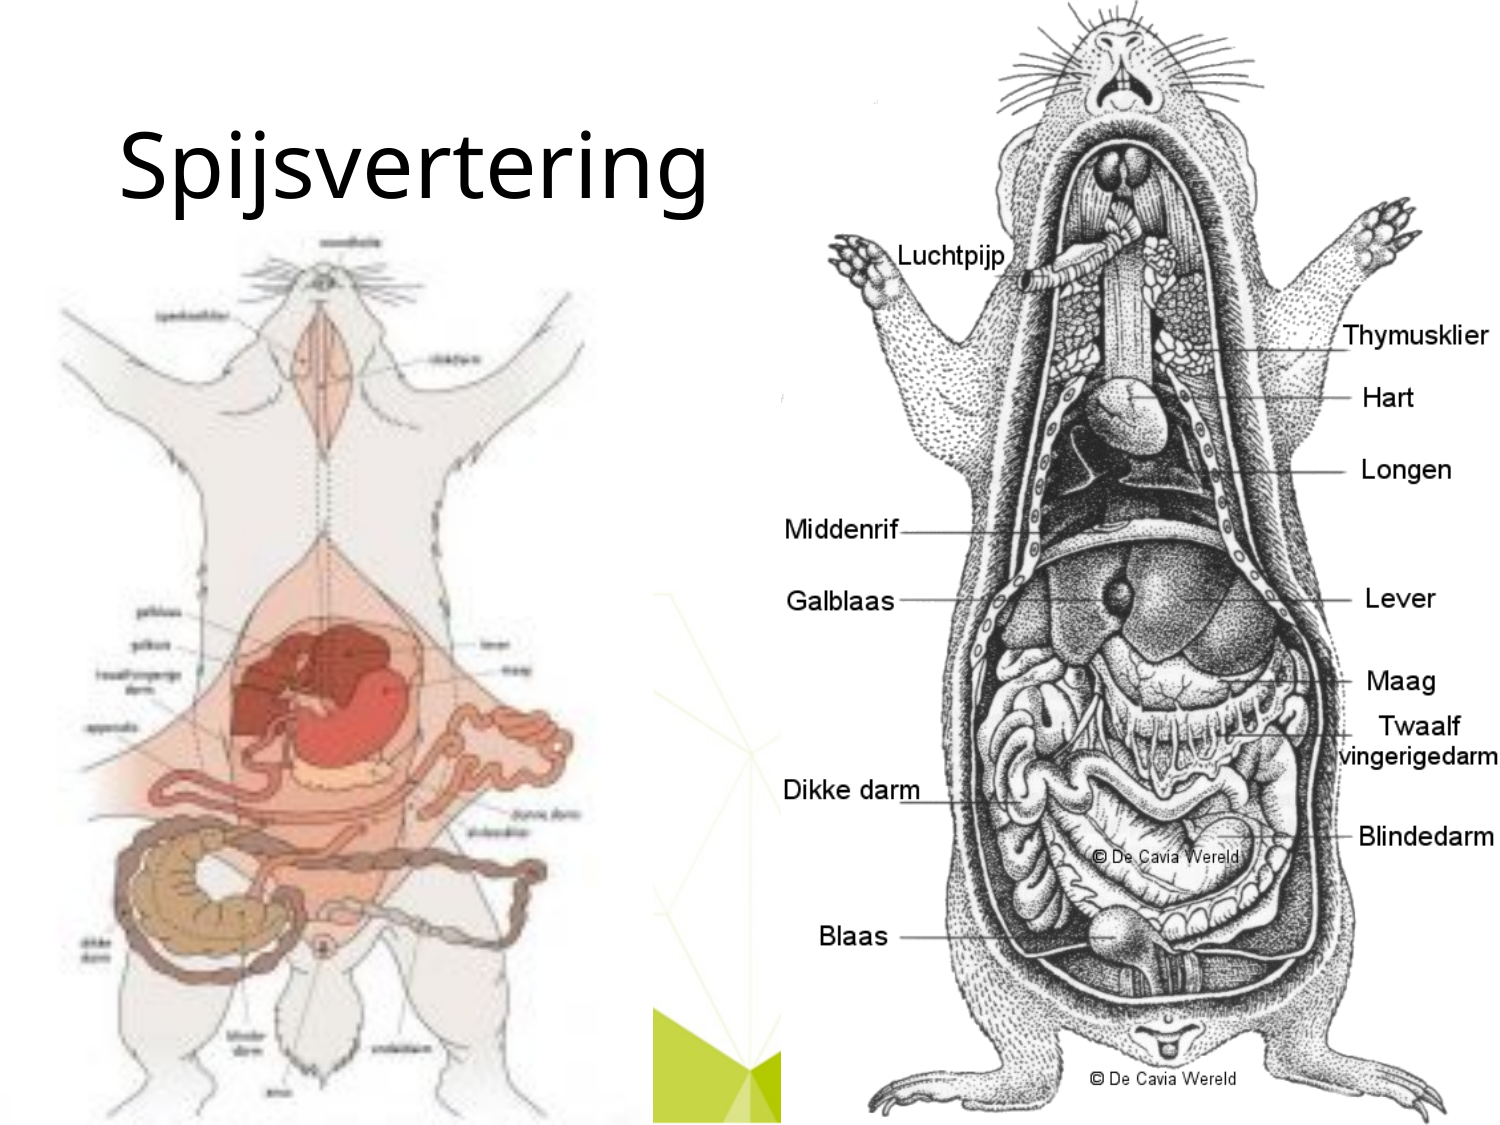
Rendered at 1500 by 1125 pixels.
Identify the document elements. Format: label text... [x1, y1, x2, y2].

title Spijsvertering [103, 59, 781, 278]
picture [0, 0, 1500, 1125]
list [0, 230, 653, 1125]
